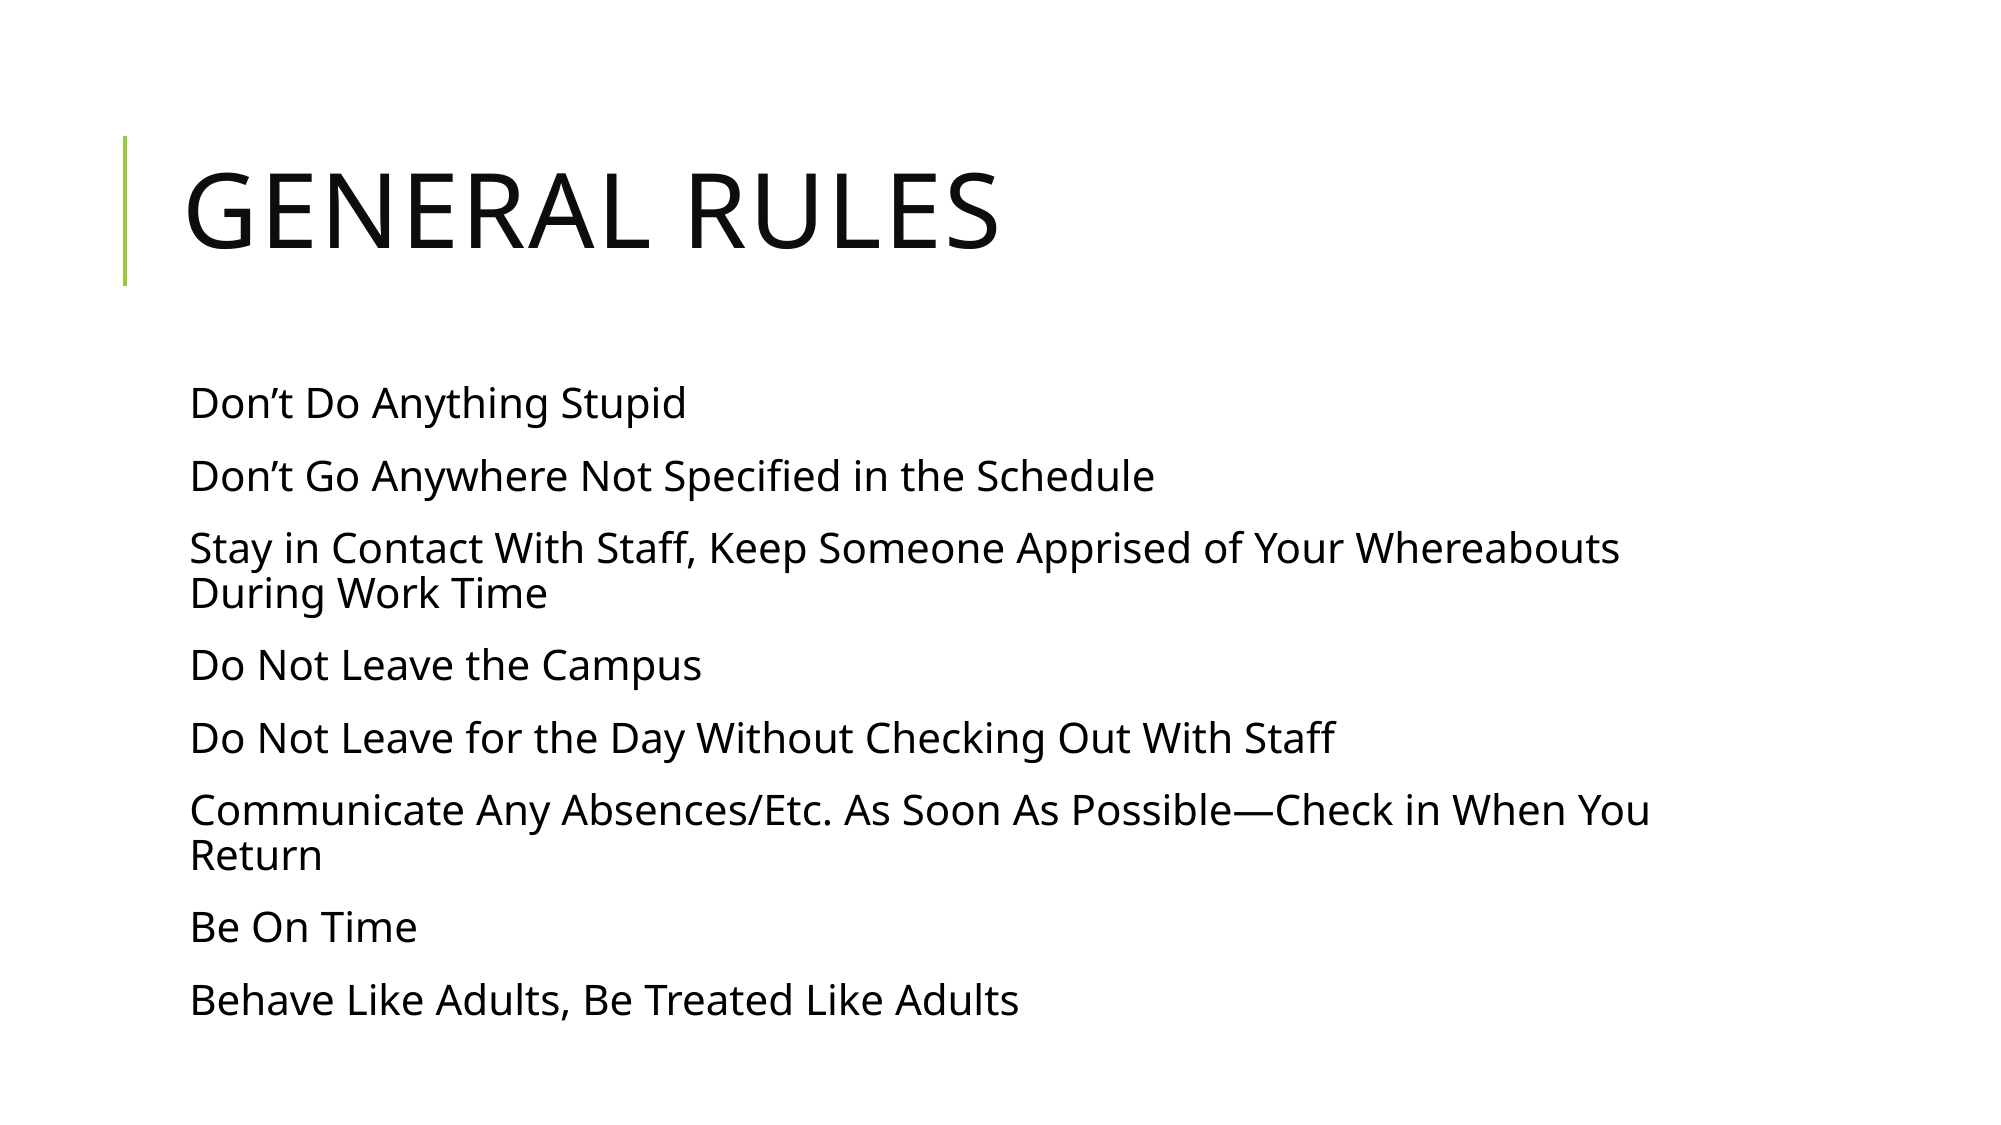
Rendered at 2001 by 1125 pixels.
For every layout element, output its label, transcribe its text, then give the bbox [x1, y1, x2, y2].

title General Rules [168, 96, 1763, 342]
list Don’t Do Anything Stupid Don’t Go Anywhere Not Specified in the Schedule Stay in Contact With Staff, Keep Someone Apprised of Your Whereabouts During Work Time Do Not Leave the Campus Do Not Leave for the Day Without Checking Out With Staff Communicate Any Absences/Etc. As Soon As Possible—Check in When You Return Be On Time Behave Like Adults, Be Treated Like Adults [168, 375, 1763, 1035]
